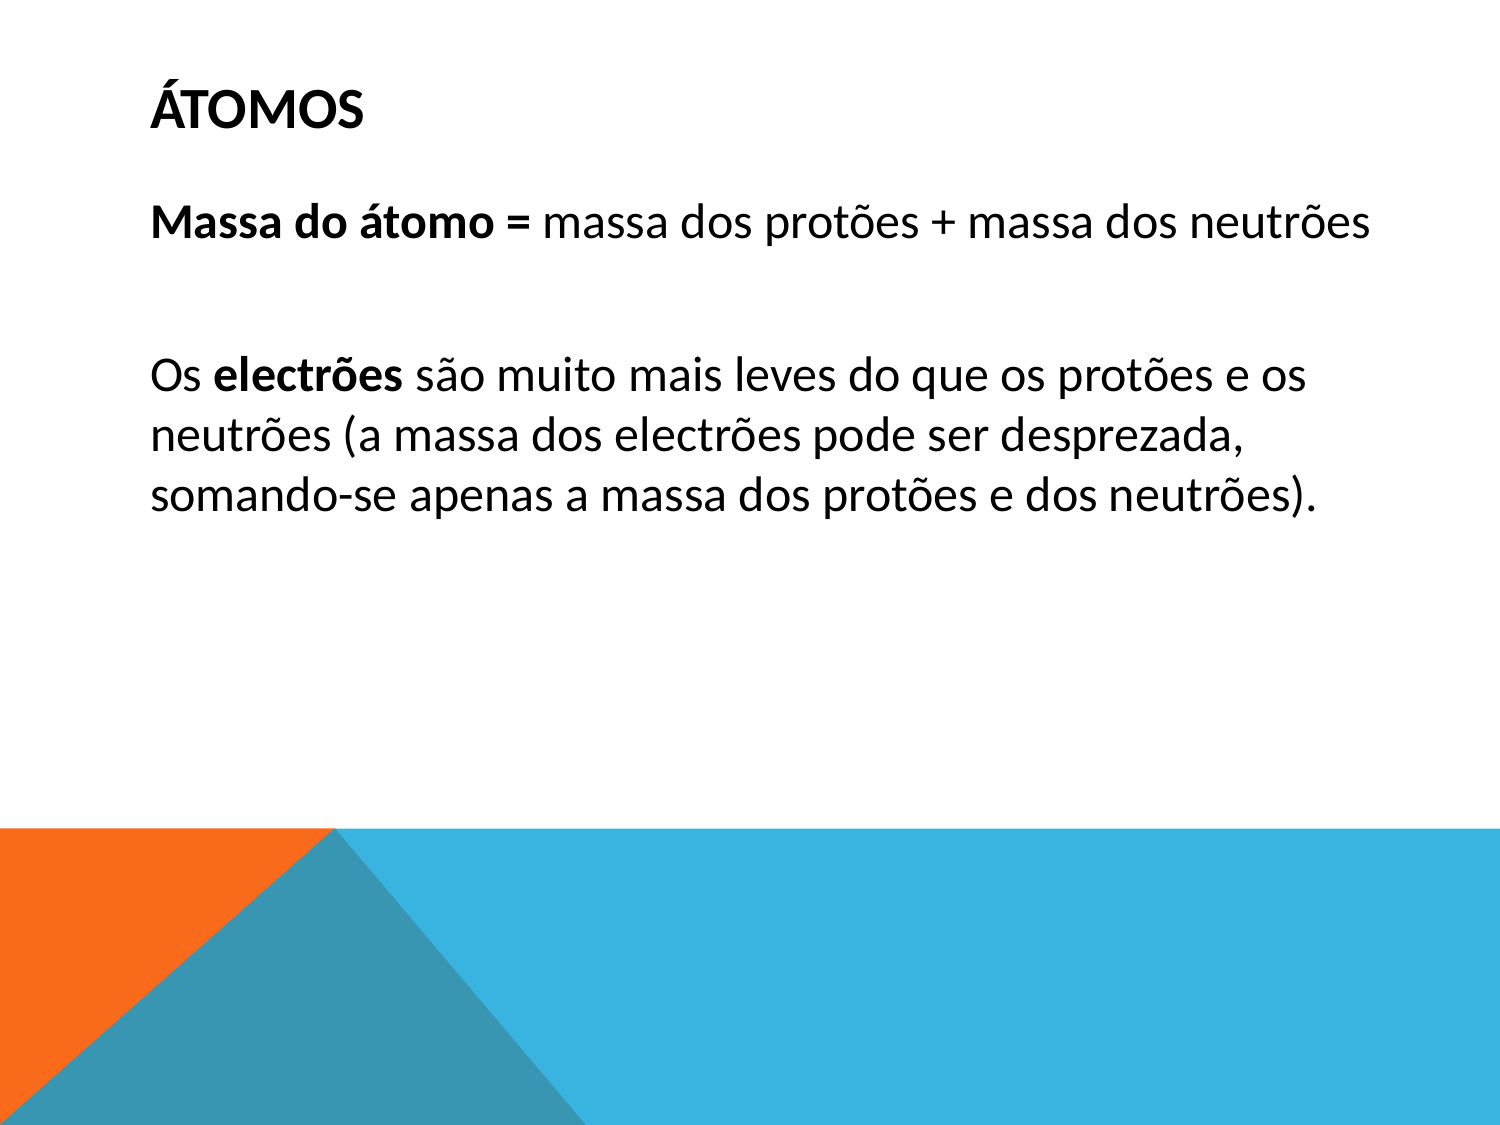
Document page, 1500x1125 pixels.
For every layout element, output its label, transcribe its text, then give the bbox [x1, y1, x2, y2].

title Átomos [135, 60, 1369, 150]
list Massa do átomo = massa dos protões + massa dos neutrões Os electrões são muito mais leves do que os protões e os neutrões (a massa dos electrões pode ser desprezada, somando-se apenas a massa dos protões e dos neutrões). [135, 180, 1424, 768]
